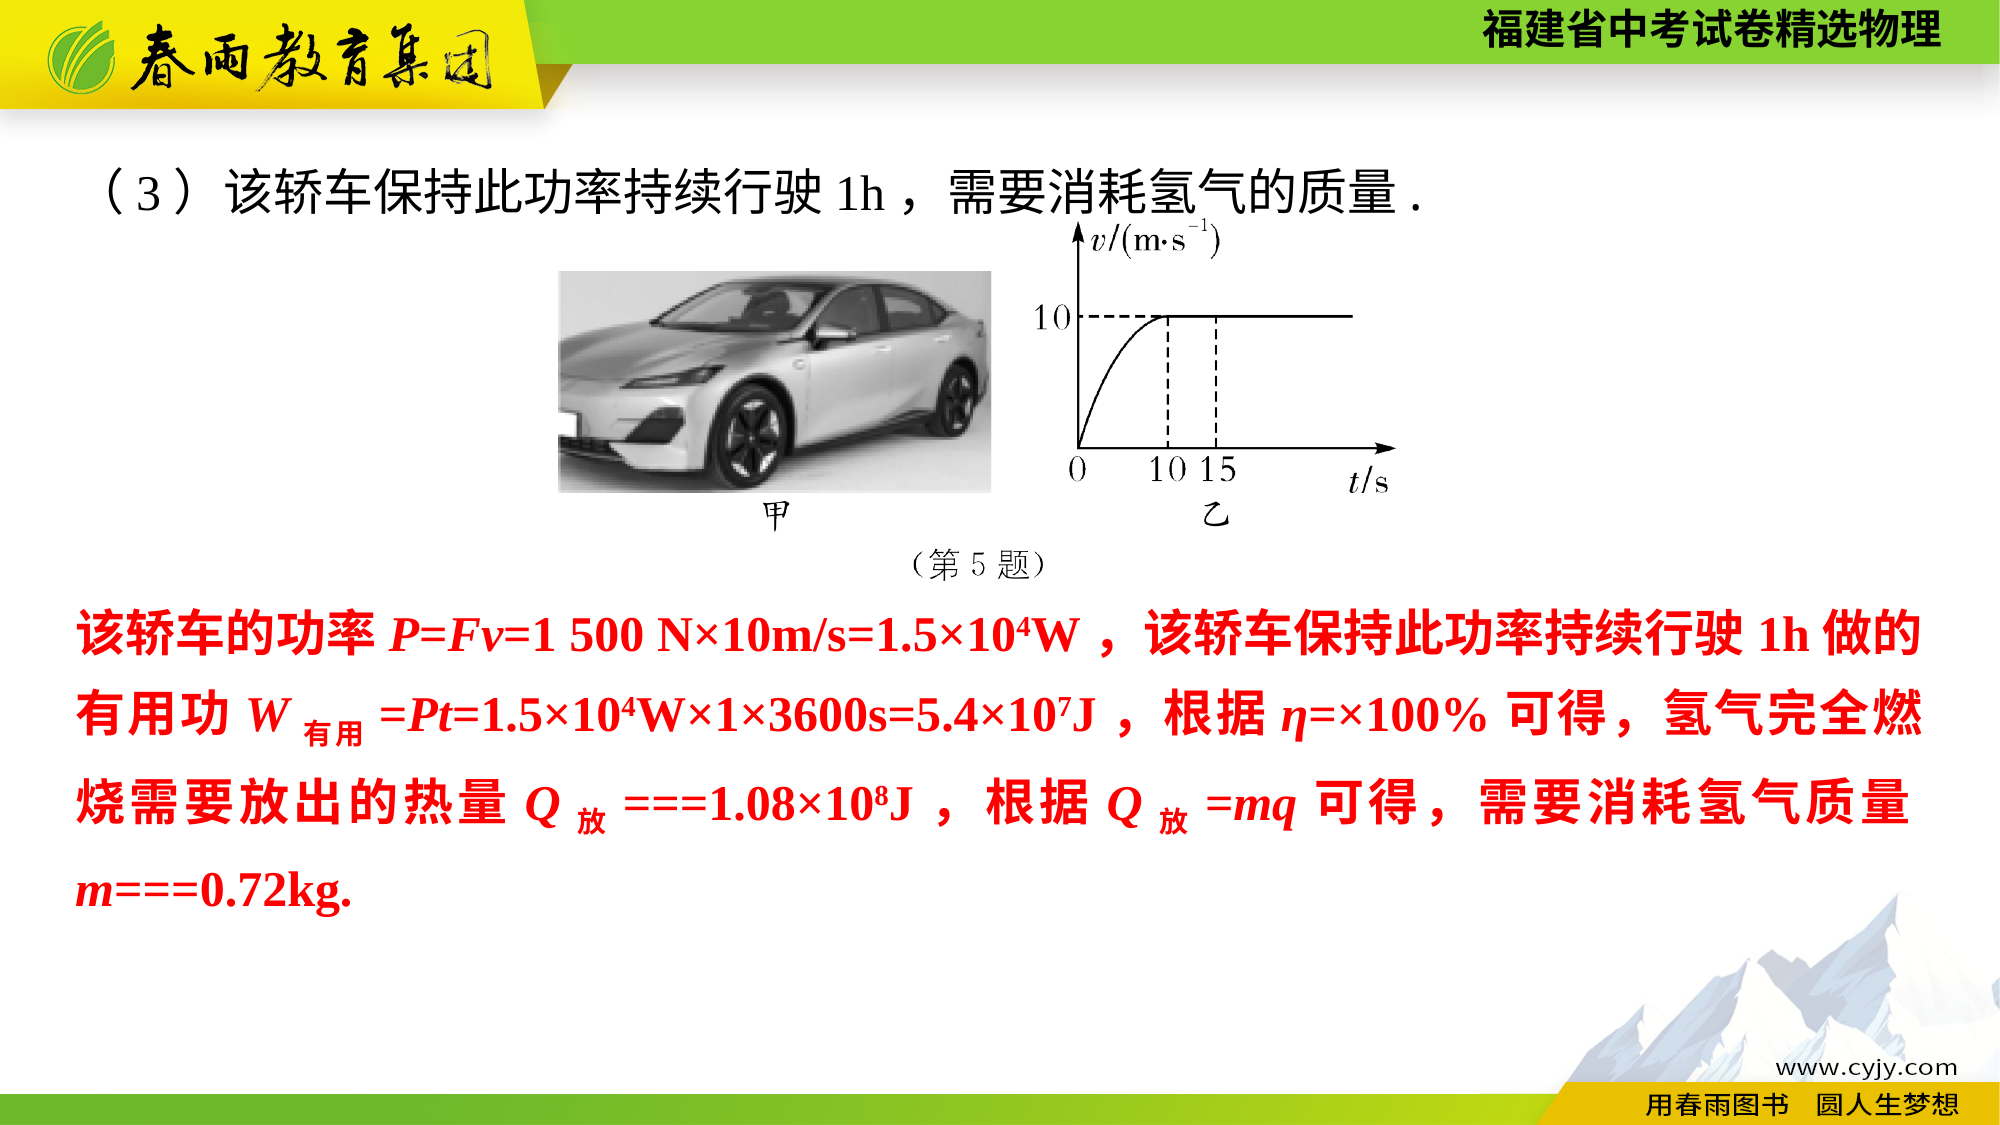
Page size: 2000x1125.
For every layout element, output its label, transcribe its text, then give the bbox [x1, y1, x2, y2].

list （3）该轿车保持此功率持续行驶1h，需要消耗氢气的质量. [59, 122, 1944, 217]
picture [0, 0, 2000, 1125]
